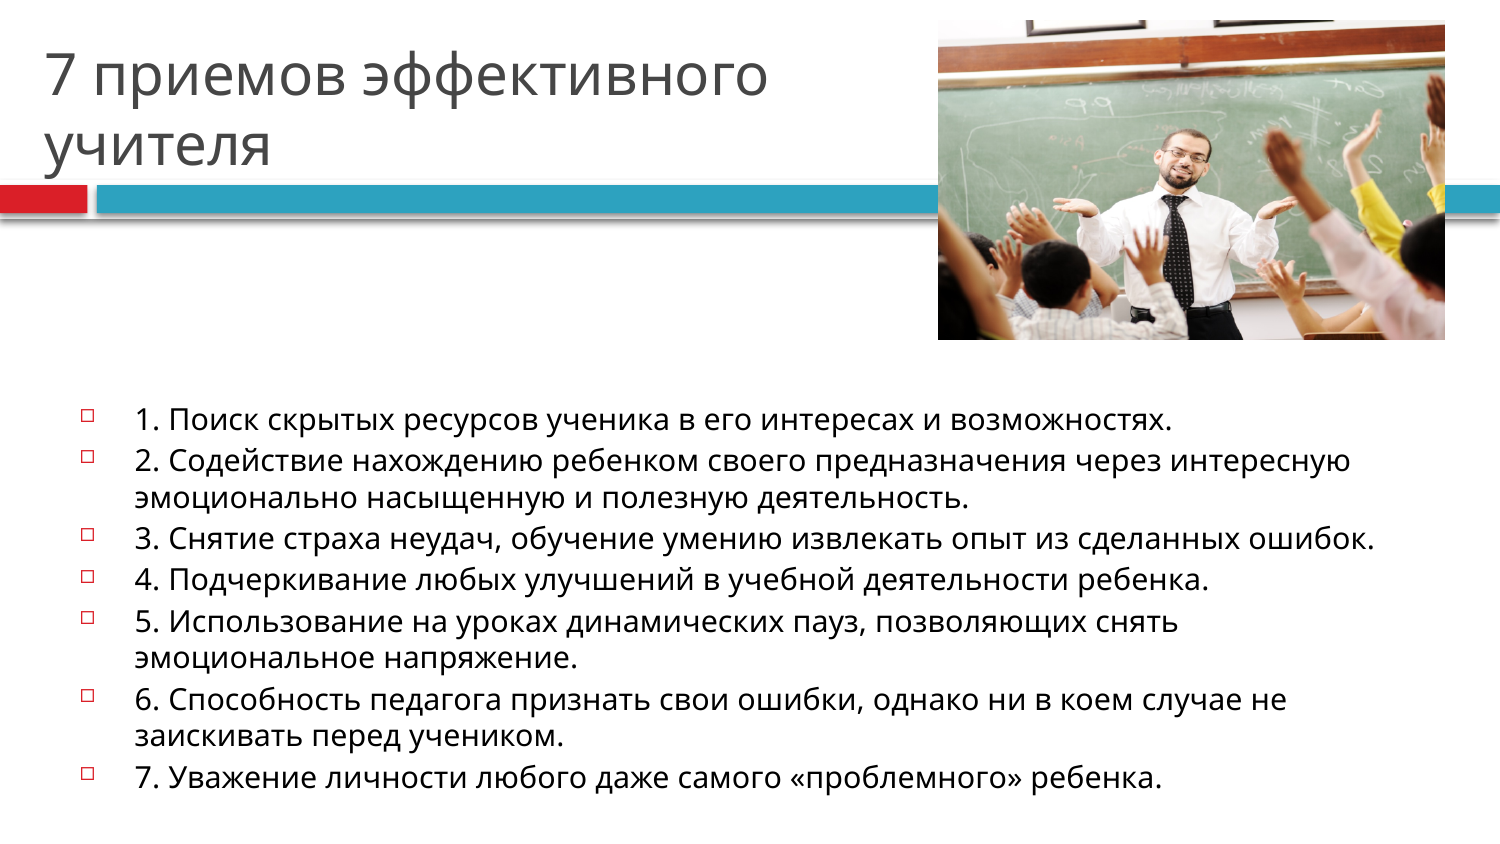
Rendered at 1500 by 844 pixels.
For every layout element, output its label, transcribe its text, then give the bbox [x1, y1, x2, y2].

list 1. Поиск скрытых ресурсов ученика в его интересах и возможностях. 2. Содействие нахождению ребенком своего предназначения через интересную эмоционально насыщенную и полезную деятельность. 3. Снятие страха неудач, обучение умению извлекать опыт из сделанных ошибок. 4. Подчеркивание любых улучшений в учебной деятельности ребенка. 5. Использование на уроках динамических пауз, позволяющих снять эмоциональное напряжение. 6. Способность педагога признать свои ошибки, однако ни в коем случае не заискивать перед учеником. 7. Уважение личности любого даже самого «проблемного» ребенка. [64, 362, 1436, 806]
title 7 приемов эффективного учителя [29, 19, 892, 185]
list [938, 19, 1445, 340]
